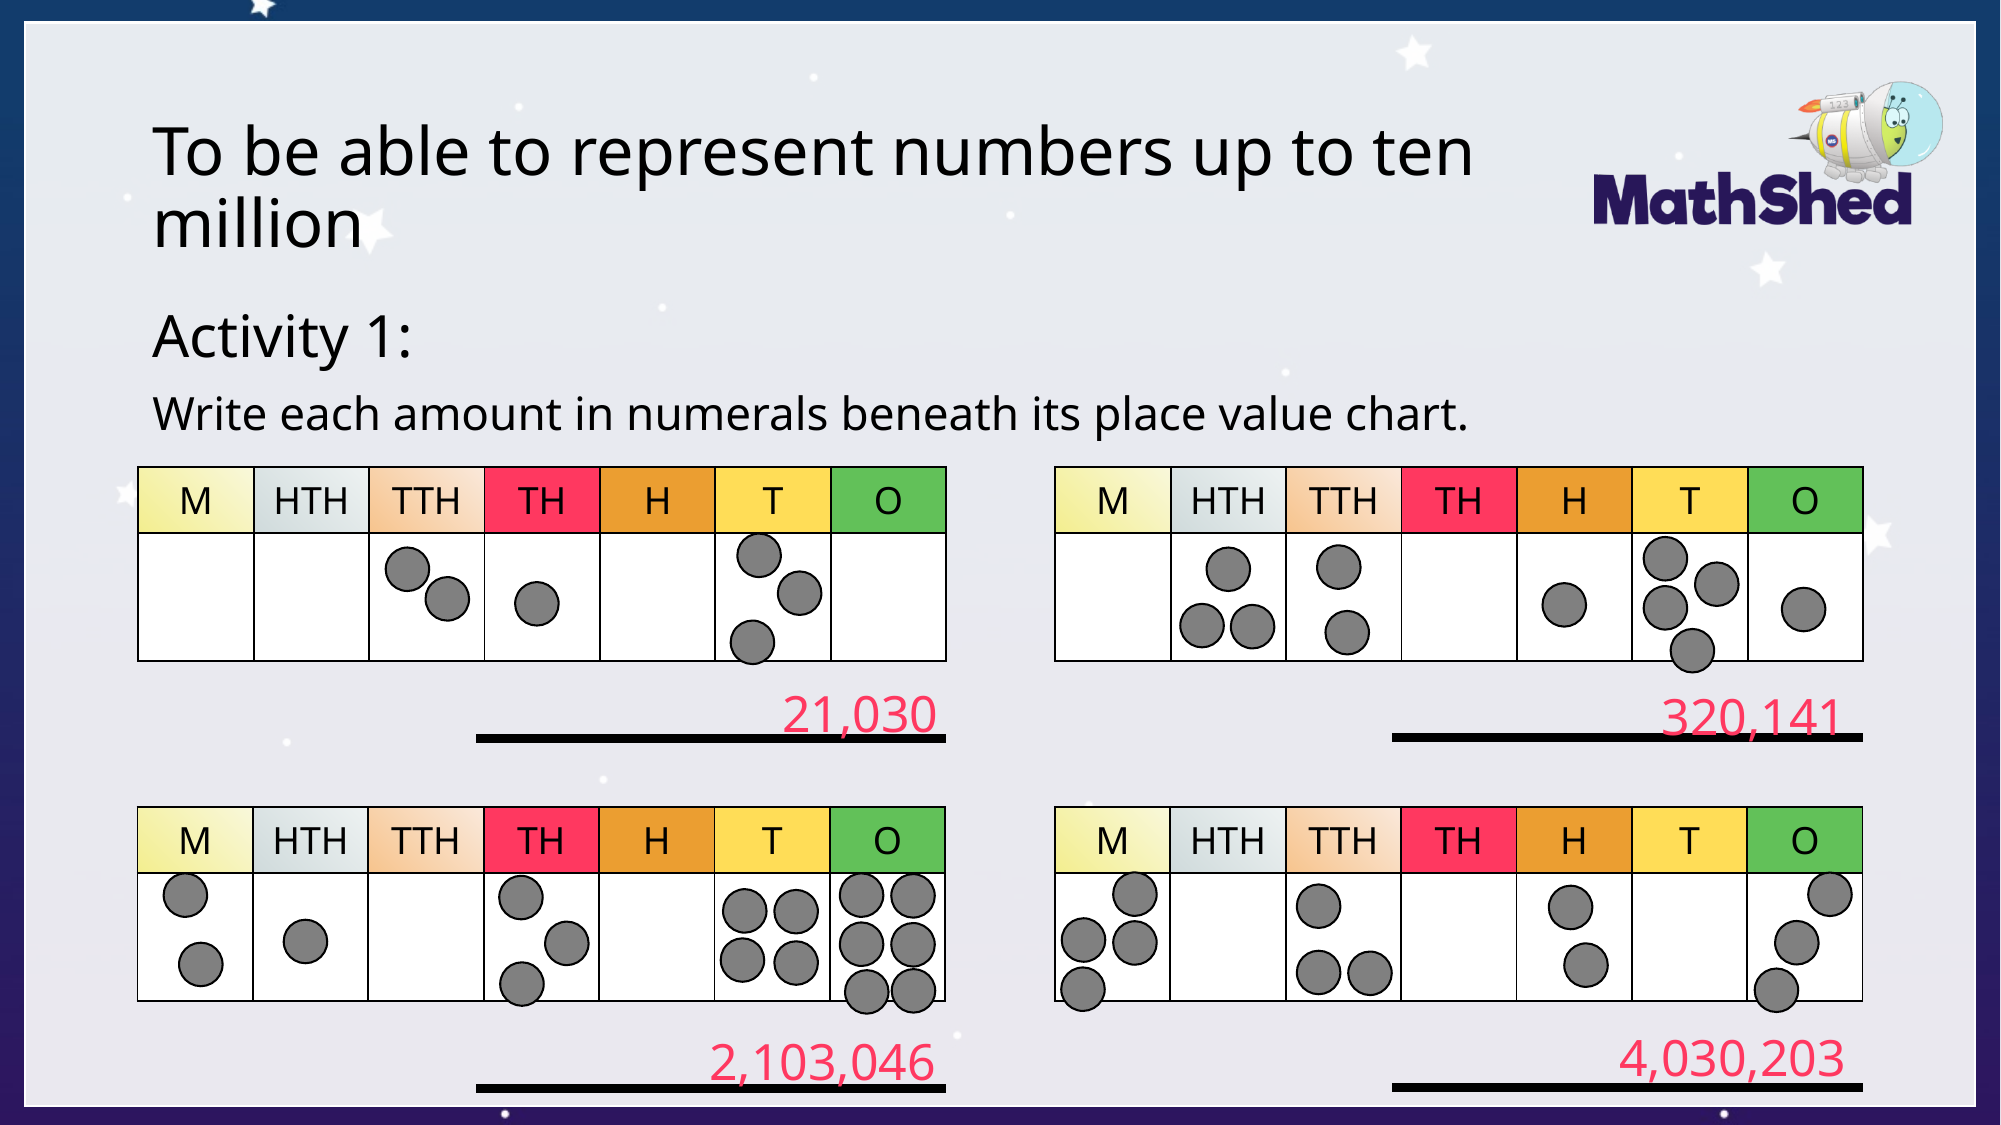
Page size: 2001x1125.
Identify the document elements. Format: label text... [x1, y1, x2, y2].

table_header M [1056, 808, 1169, 872]
text_box [1563, 942, 1609, 988]
table_cell [1056, 534, 1170, 660]
text_box [1547, 884, 1594, 931]
table_header O [831, 808, 944, 872]
table_header TH [485, 808, 598, 872]
table_cell [1287, 534, 1401, 660]
table_cell [1518, 534, 1631, 660]
text_box [499, 961, 545, 1007]
text_box [1179, 602, 1225, 649]
text_box [890, 873, 936, 919]
table_cell [1172, 534, 1285, 660]
text_box [1541, 582, 1588, 628]
table_cell [485, 874, 598, 1000]
text_box [721, 888, 768, 934]
text_box [773, 888, 819, 935]
table_header T [716, 468, 830, 532]
text_box [514, 581, 560, 627]
table_cell [1056, 874, 1169, 1000]
text_box 320,141 [1646, 678, 1861, 754]
title To be able to represent numbers up to ten million [137, 81, 1578, 299]
table_cell [1748, 874, 1862, 1000]
table_cell [601, 534, 714, 660]
table_header O [832, 468, 945, 532]
table_header TTH [1287, 468, 1401, 532]
table_cell [1517, 874, 1631, 1000]
text_box [890, 921, 936, 968]
text_box [1642, 535, 1689, 582]
text_box [1669, 627, 1716, 674]
text_box [890, 968, 937, 1014]
text_box [544, 920, 590, 967]
text_box [1392, 1083, 1604, 1092]
table_header TH [1402, 468, 1516, 532]
text_box [1229, 603, 1276, 650]
table_header TTH [370, 468, 484, 532]
text_box [1753, 967, 1800, 1014]
text_box [1060, 966, 1106, 1013]
table_cell [485, 534, 599, 660]
list Activity 1: Write each amount in numerals beneath its place value chart. [137, 299, 1863, 1014]
text_box [719, 937, 766, 983]
table_cell [139, 534, 253, 660]
text_box [178, 941, 224, 988]
table_header TH [485, 468, 599, 532]
table_header O [1748, 808, 1862, 872]
text_box [1774, 919, 1820, 966]
text_box [1347, 950, 1393, 997]
table_header H [601, 468, 714, 532]
text_box [1324, 609, 1371, 656]
text_box [498, 874, 544, 921]
table_header HTH [254, 808, 367, 872]
table_header TH [1402, 808, 1516, 872]
text_box 21,030 [767, 675, 954, 750]
table_header H [1518, 468, 1631, 532]
table_header T [1633, 468, 1747, 532]
table_cell [1633, 874, 1746, 1000]
text_box [773, 940, 819, 986]
picture [0, 0, 2001, 1125]
text_box [838, 921, 885, 968]
text_box [282, 918, 329, 965]
table_cell [716, 534, 830, 660]
table_cell [254, 874, 367, 1000]
table_header M [139, 468, 253, 532]
table_cell [1171, 874, 1285, 1000]
text_box [838, 872, 885, 918]
text_box [1295, 949, 1342, 996]
table_header M [1056, 468, 1170, 532]
text_box [162, 872, 209, 918]
text_box 2,103,046 [694, 1022, 951, 1098]
text_box [843, 969, 890, 1015]
text_box [384, 546, 431, 593]
table_header HTH [255, 468, 368, 532]
table_cell [715, 874, 829, 1000]
text_box [1205, 546, 1252, 593]
table_header TTH [1287, 808, 1400, 872]
text_box [1112, 920, 1158, 966]
table_cell [370, 534, 484, 660]
text_box 4,030,203 [1604, 1018, 1861, 1094]
text_box [476, 1084, 694, 1093]
text_box [1807, 871, 1853, 918]
text_box [776, 570, 823, 616]
table_header HTH [1172, 468, 1285, 532]
table_cell [138, 874, 252, 1000]
table_header TTH [369, 808, 483, 872]
table_cell [369, 874, 483, 1000]
text_box [736, 532, 782, 579]
table_cell [1749, 534, 1862, 660]
table_header H [1517, 808, 1631, 872]
table_cell [600, 874, 714, 1000]
text_box [1295, 883, 1342, 929]
text_box [1392, 733, 1646, 742]
table_header M [138, 808, 252, 872]
text_box [1642, 585, 1689, 631]
table_cell [1633, 534, 1747, 660]
text_box [1780, 586, 1827, 633]
table_header H [600, 808, 714, 872]
text_box [1316, 544, 1362, 590]
table_header T [715, 808, 829, 872]
table_header HTH [1171, 808, 1285, 872]
table_cell [831, 874, 944, 1000]
text_box [1694, 561, 1740, 608]
text_box [424, 576, 471, 622]
table_cell [832, 534, 945, 660]
table_header T [1633, 808, 1746, 872]
table_cell [1287, 874, 1400, 1000]
text_box [476, 734, 767, 743]
table_cell [1402, 874, 1516, 1000]
table_cell [1402, 534, 1516, 660]
table_header O [1749, 468, 1862, 532]
table_cell [255, 534, 368, 660]
text_box [729, 619, 776, 666]
text_box [1112, 871, 1158, 917]
text_box [1060, 917, 1107, 963]
